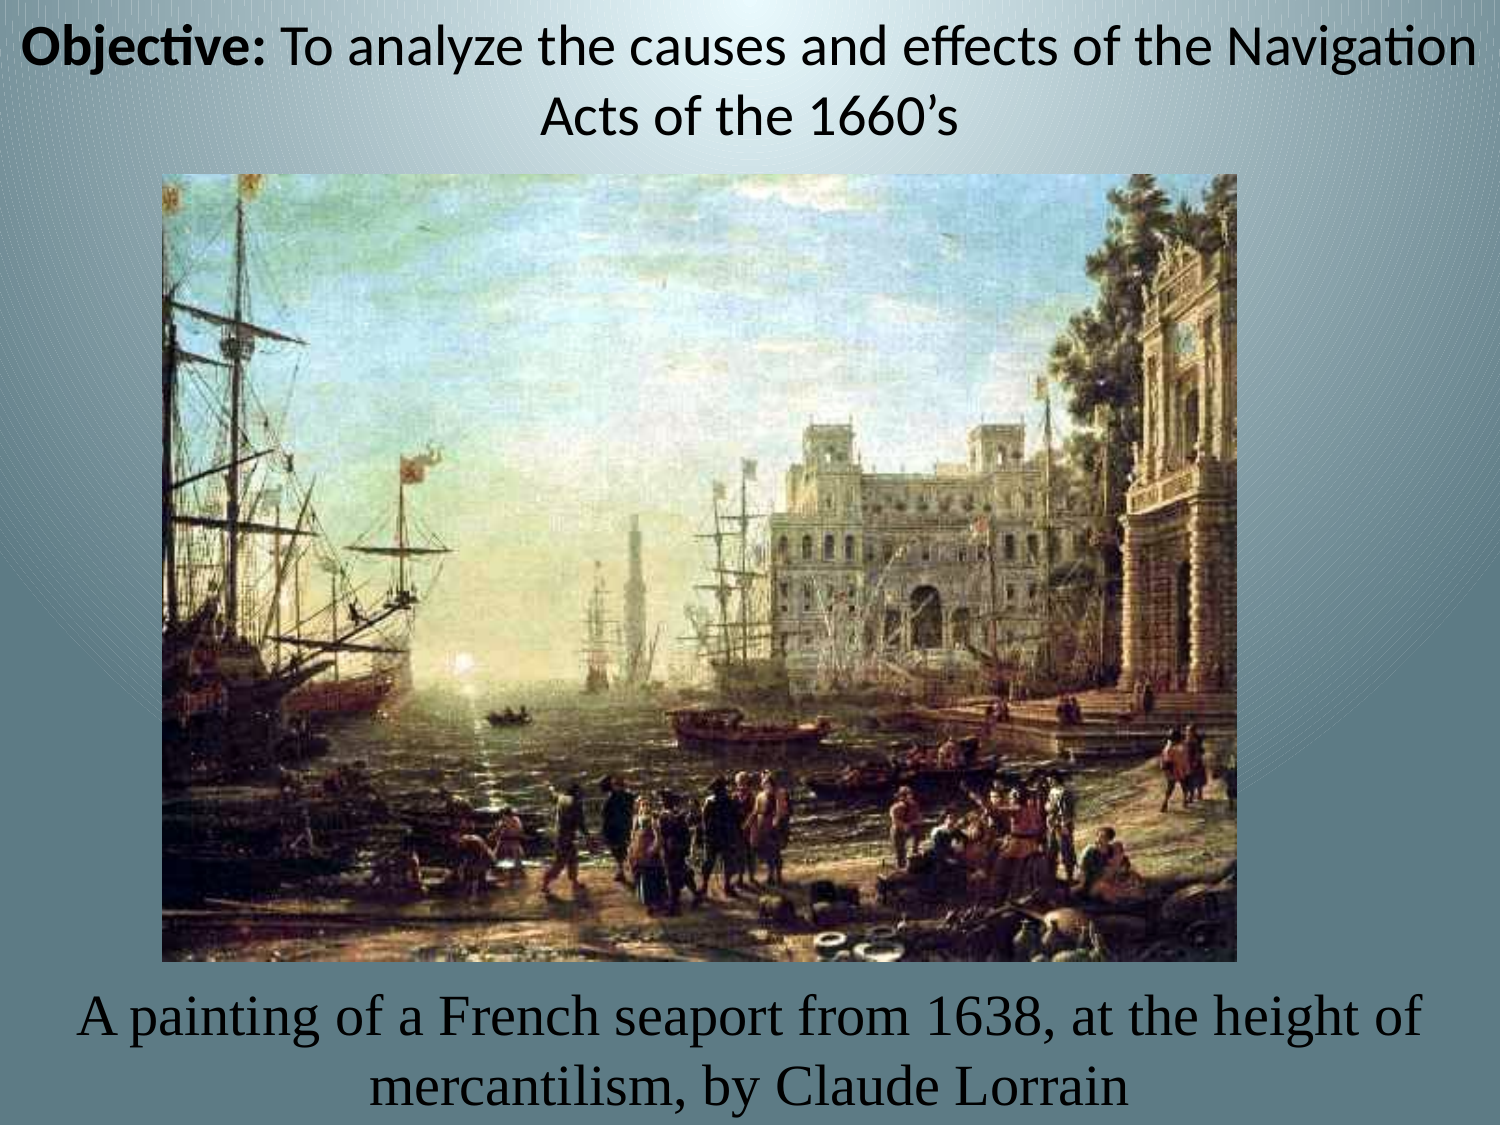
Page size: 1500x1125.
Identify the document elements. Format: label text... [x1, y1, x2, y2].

text_box Objective: To analyze the causes and effects of the Navigation Acts of the 1660’s [0, 0, 1500, 155]
picture [162, 174, 1237, 963]
text_box A painting of a French seaport from 1638, at the height of mercantilism, by Claude Lorrain [0, 969, 1500, 1125]
